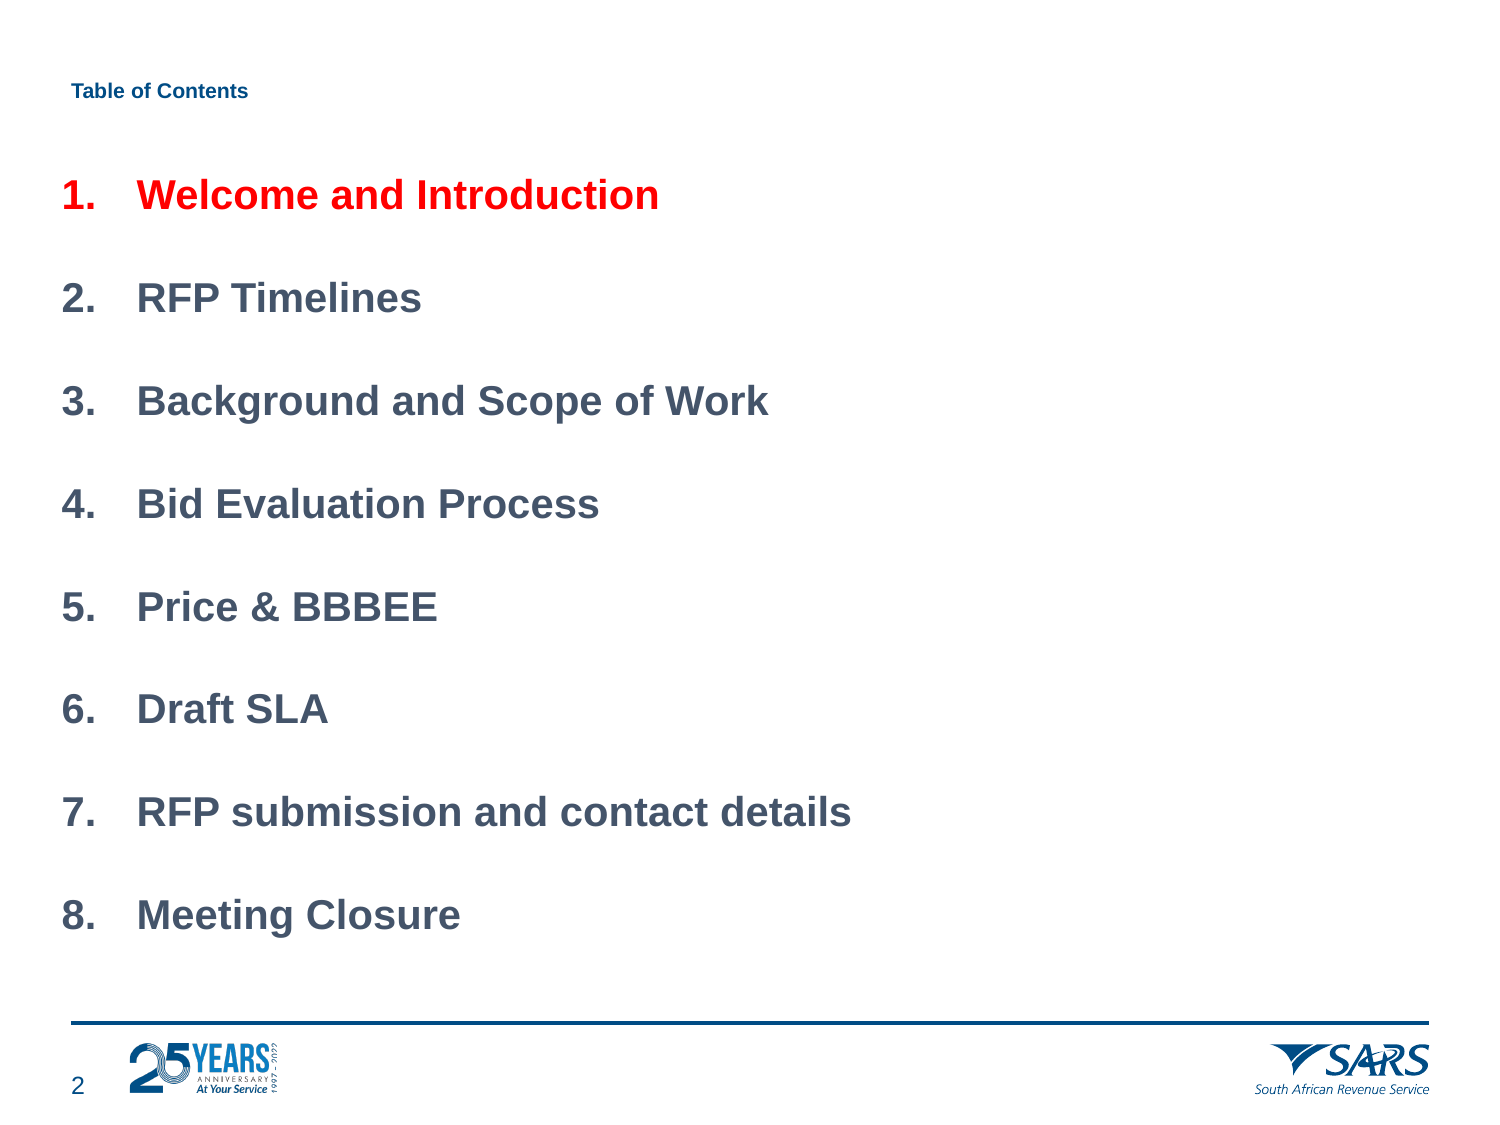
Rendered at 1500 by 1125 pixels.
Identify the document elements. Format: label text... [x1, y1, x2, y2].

slide_number 1 [56, 1054, 394, 1115]
text_box Welcome and Introduction RFP Timelines Background and Scope of Work Bid Evaluation Process Price & BBBEE Draft SLA RFP submission and contact details Meeting Closure [46, 142, 1430, 1032]
title Table of Contents [56, 72, 1350, 160]
